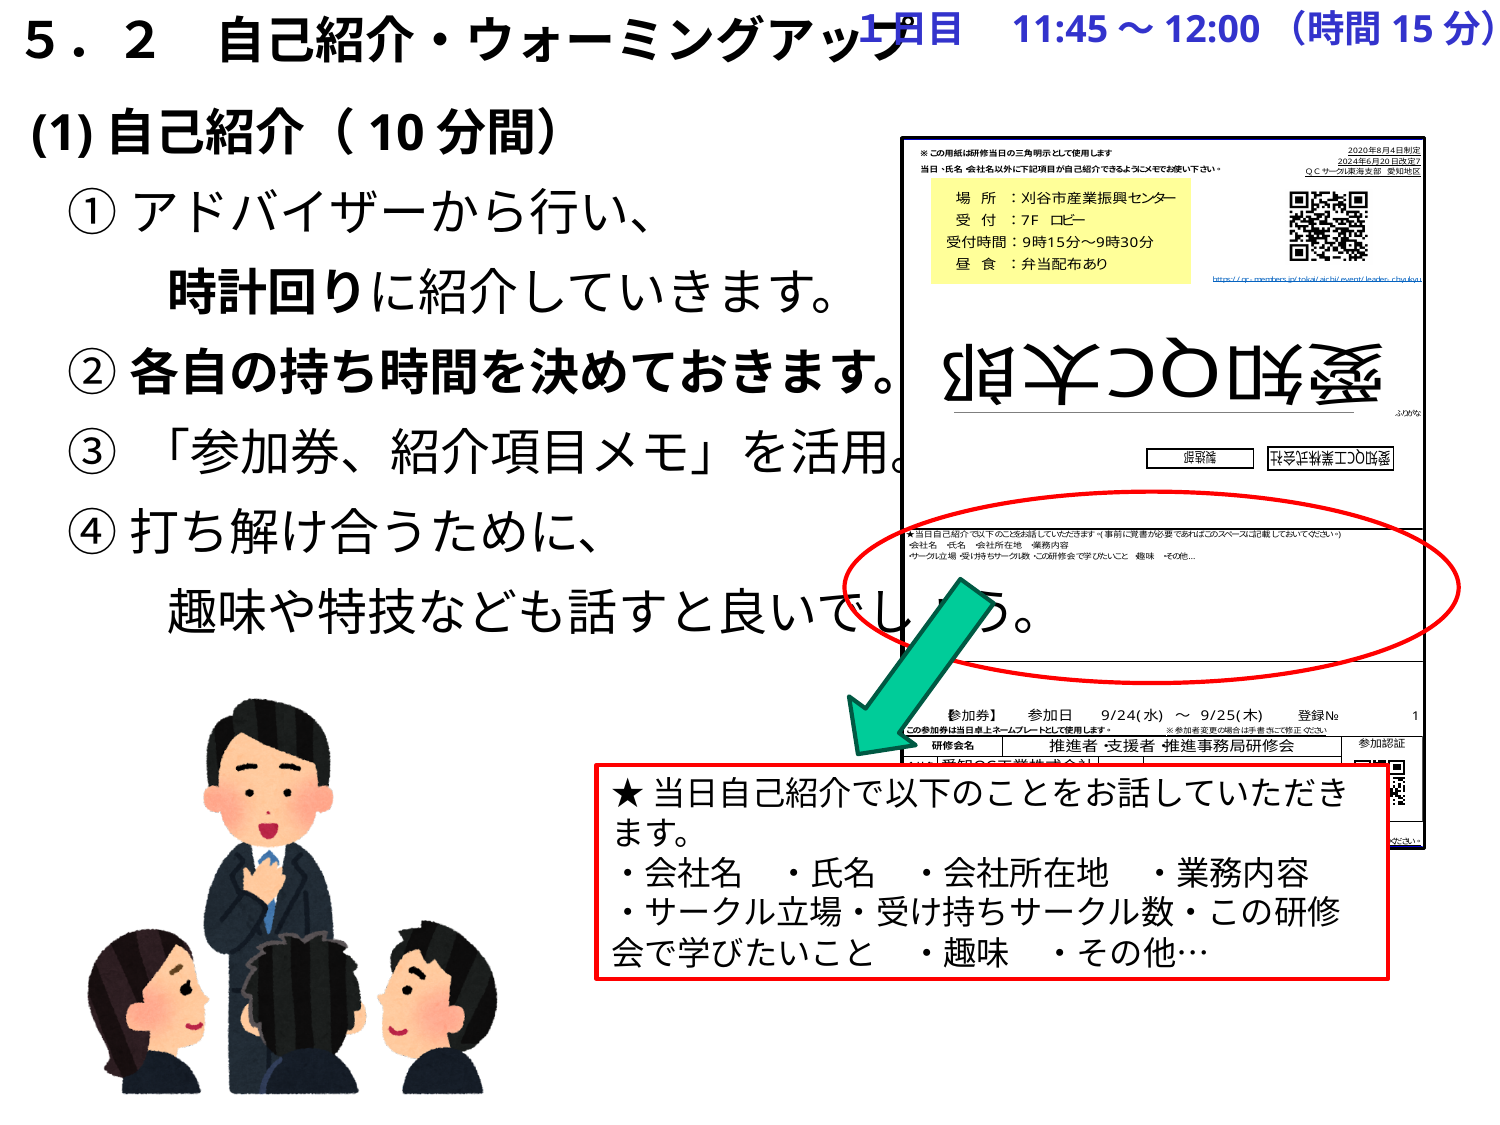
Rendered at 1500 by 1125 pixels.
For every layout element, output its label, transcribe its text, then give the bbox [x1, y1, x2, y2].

text_box [842, 531, 898, 644]
text_box ★当日自己紹介で以下のことをお話していただきます。 ・会社名 ・氏名 ・会社所在地 ・業務内容 ・サークル立場・受け持ちサークル数・この研修会で学びたいこと ・趣味 ・その他… [596, 764, 1388, 979]
text_box (1)自己紹介（10分間） ① アドバイザーから行い、 時計回りに紹介していきます。 ② 各自の持ち時間を決めておきます。 ③ 「参加券、紹介項目メモ」を活用。 ④ 打ち解け合うために、 趣味や特技なども話すと良いでしょう。 [3, 92, 1466, 808]
text_box [846, 660, 898, 757]
text_box ５．２ 自己紹介・ウォーミングアップ [0, 1, 1500, 77]
text_box [1428, 543, 1461, 632]
text_box １日目 11:45～12:00（時間15分） [837, 0, 1500, 57]
picture [76, 682, 510, 1116]
picture [903, 138, 1424, 848]
